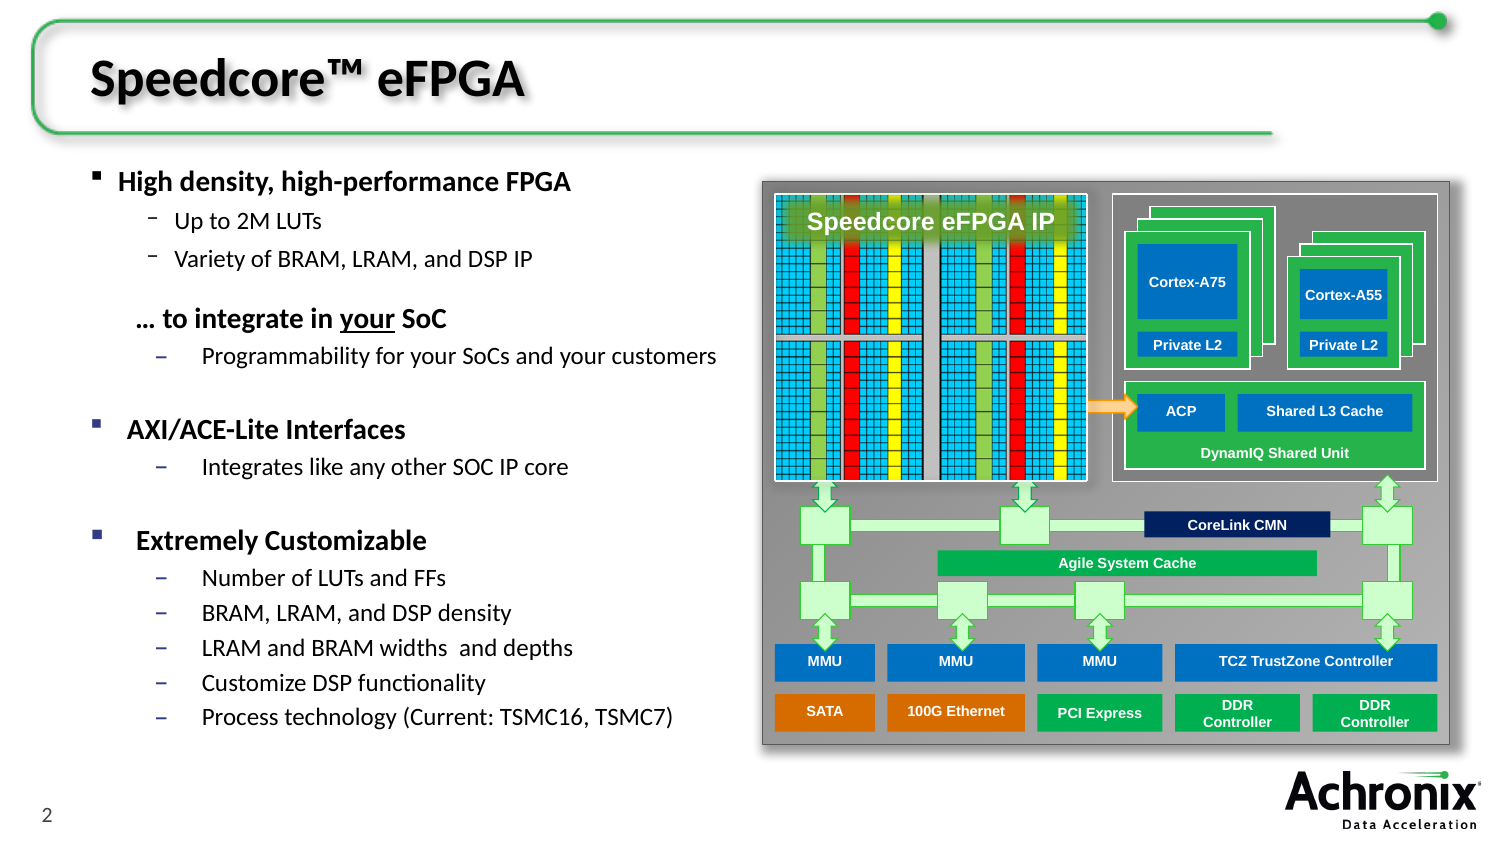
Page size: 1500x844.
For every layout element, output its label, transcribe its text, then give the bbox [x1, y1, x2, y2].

list High density, high-performance FPGA Up to 2M LUTs Variety of BRAM, LRAM, and DSP IP [75, 154, 745, 181]
slide_number 2 [0, 790, 68, 835]
title Speedcore™ eFPGA [75, 22, 1425, 135]
picture [19, 1, 1472, 160]
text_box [74, 181, 1450, 768]
picture [1285, 771, 1482, 829]
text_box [774, 189, 1088, 482]
